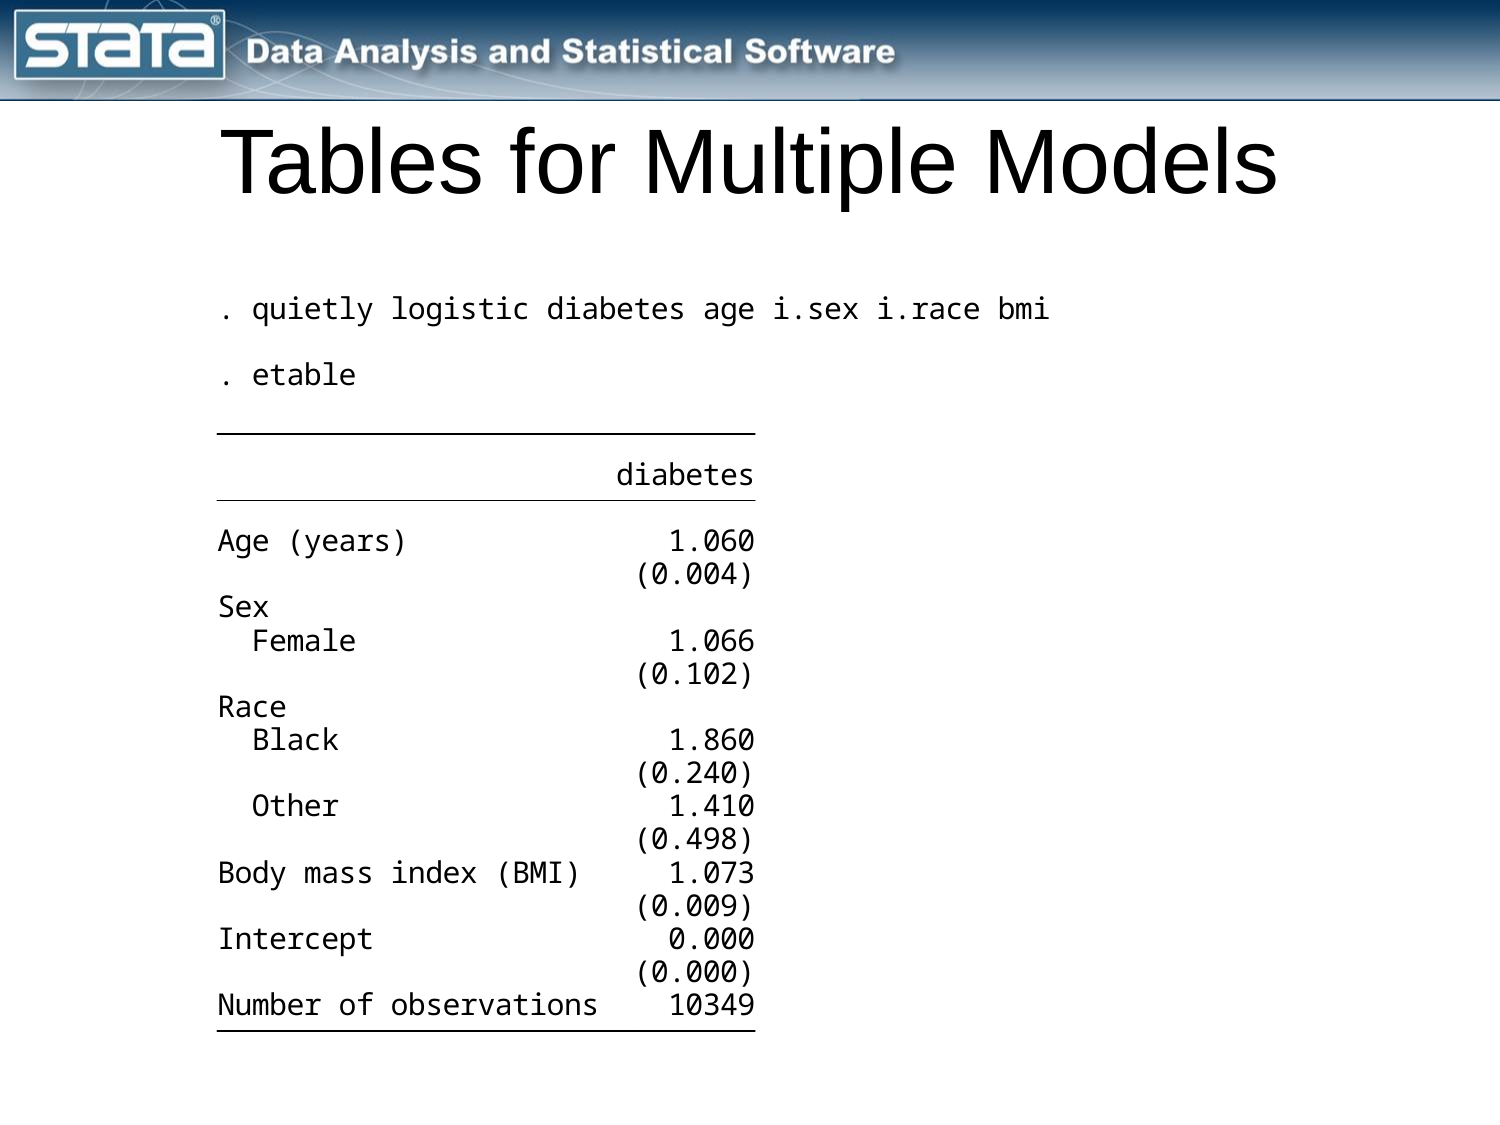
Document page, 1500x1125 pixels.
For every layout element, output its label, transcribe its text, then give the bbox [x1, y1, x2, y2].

picture [212, 287, 1068, 1051]
picture [0, 0, 1500, 102]
title Tables for Multiple Models [0, 108, 1500, 213]
